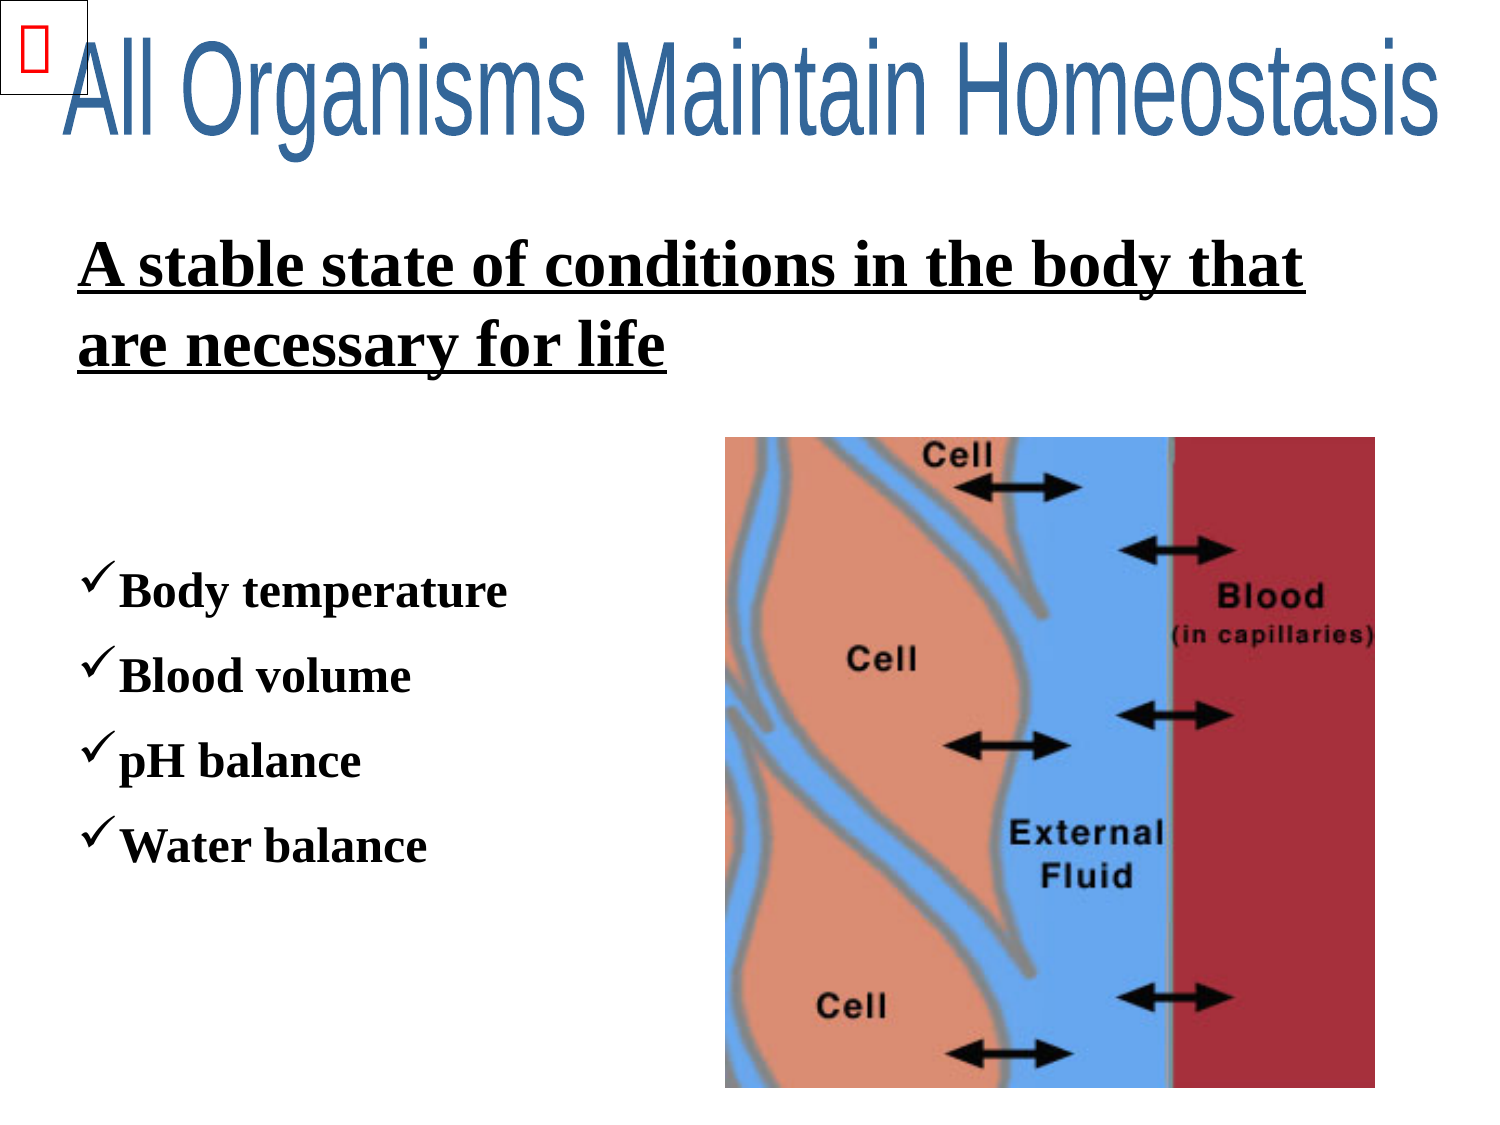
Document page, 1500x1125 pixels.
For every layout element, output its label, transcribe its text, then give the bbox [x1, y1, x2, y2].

text_box Body temperature Blood volume pH balance Water balance [62, 549, 625, 965]
text_box A stable state of conditions in the body that are necessary for life [62, 212, 1325, 388]
text_box [50, 199, 1300, 295]
picture [724, 437, 1376, 1088]
text_box  [0, 0, 88, 95]
